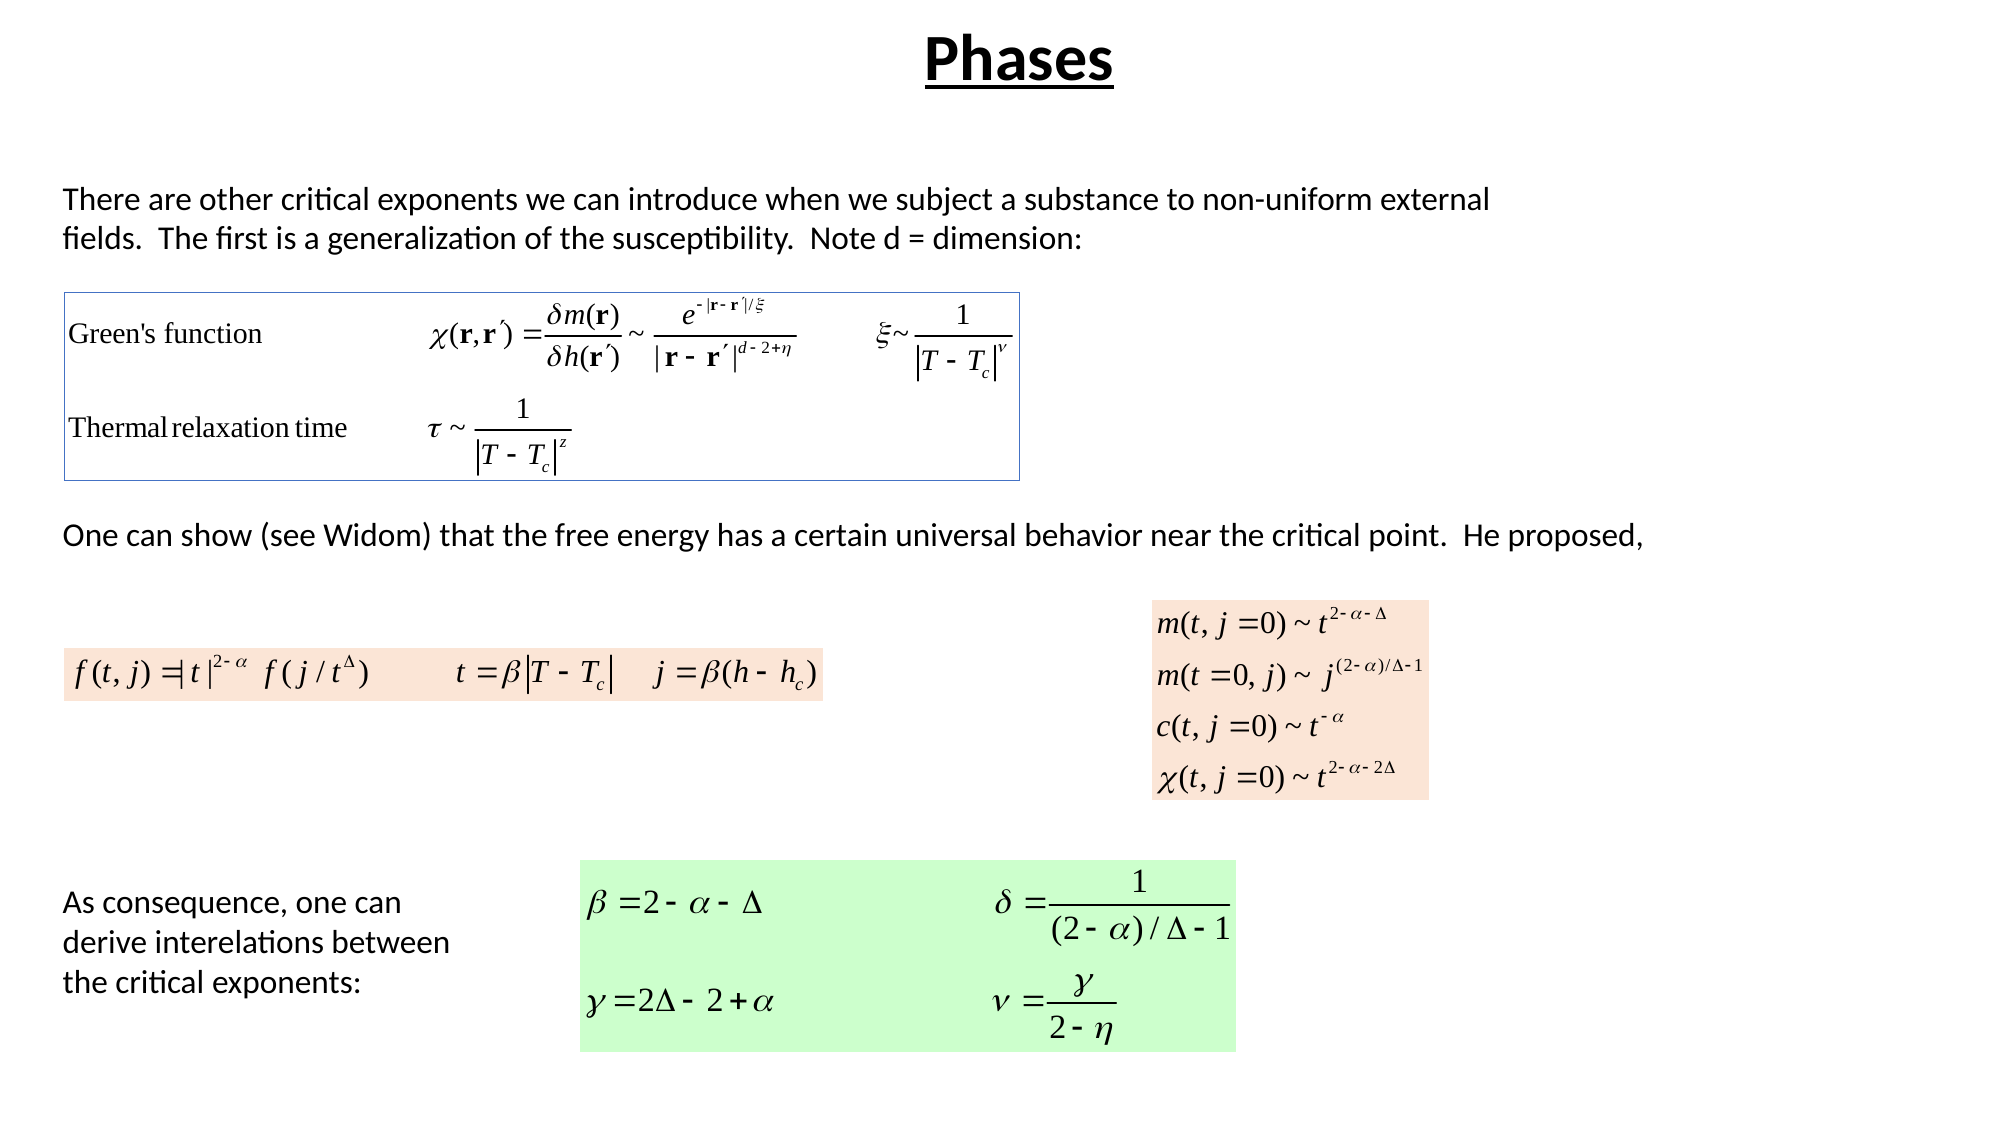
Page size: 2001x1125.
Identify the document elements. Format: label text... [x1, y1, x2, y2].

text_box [1152, 599, 1430, 801]
text_box Phases [767, 15, 1271, 103]
text_box One can show (see Widom) that the free energy has a certain universal behavior near the critical point. He proposed, [47, 505, 1846, 561]
text_box As consequence, one can derive interelations between the critical exponents: [47, 873, 504, 1008]
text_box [580, 859, 1236, 1052]
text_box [64, 292, 1020, 481]
text_box There are other critical exponents we can introduce when we subject a substance to non-uniform external fields. The first is a generalization of the susceptibility. Note d = dimension: [48, 169, 1540, 264]
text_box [64, 647, 823, 702]
